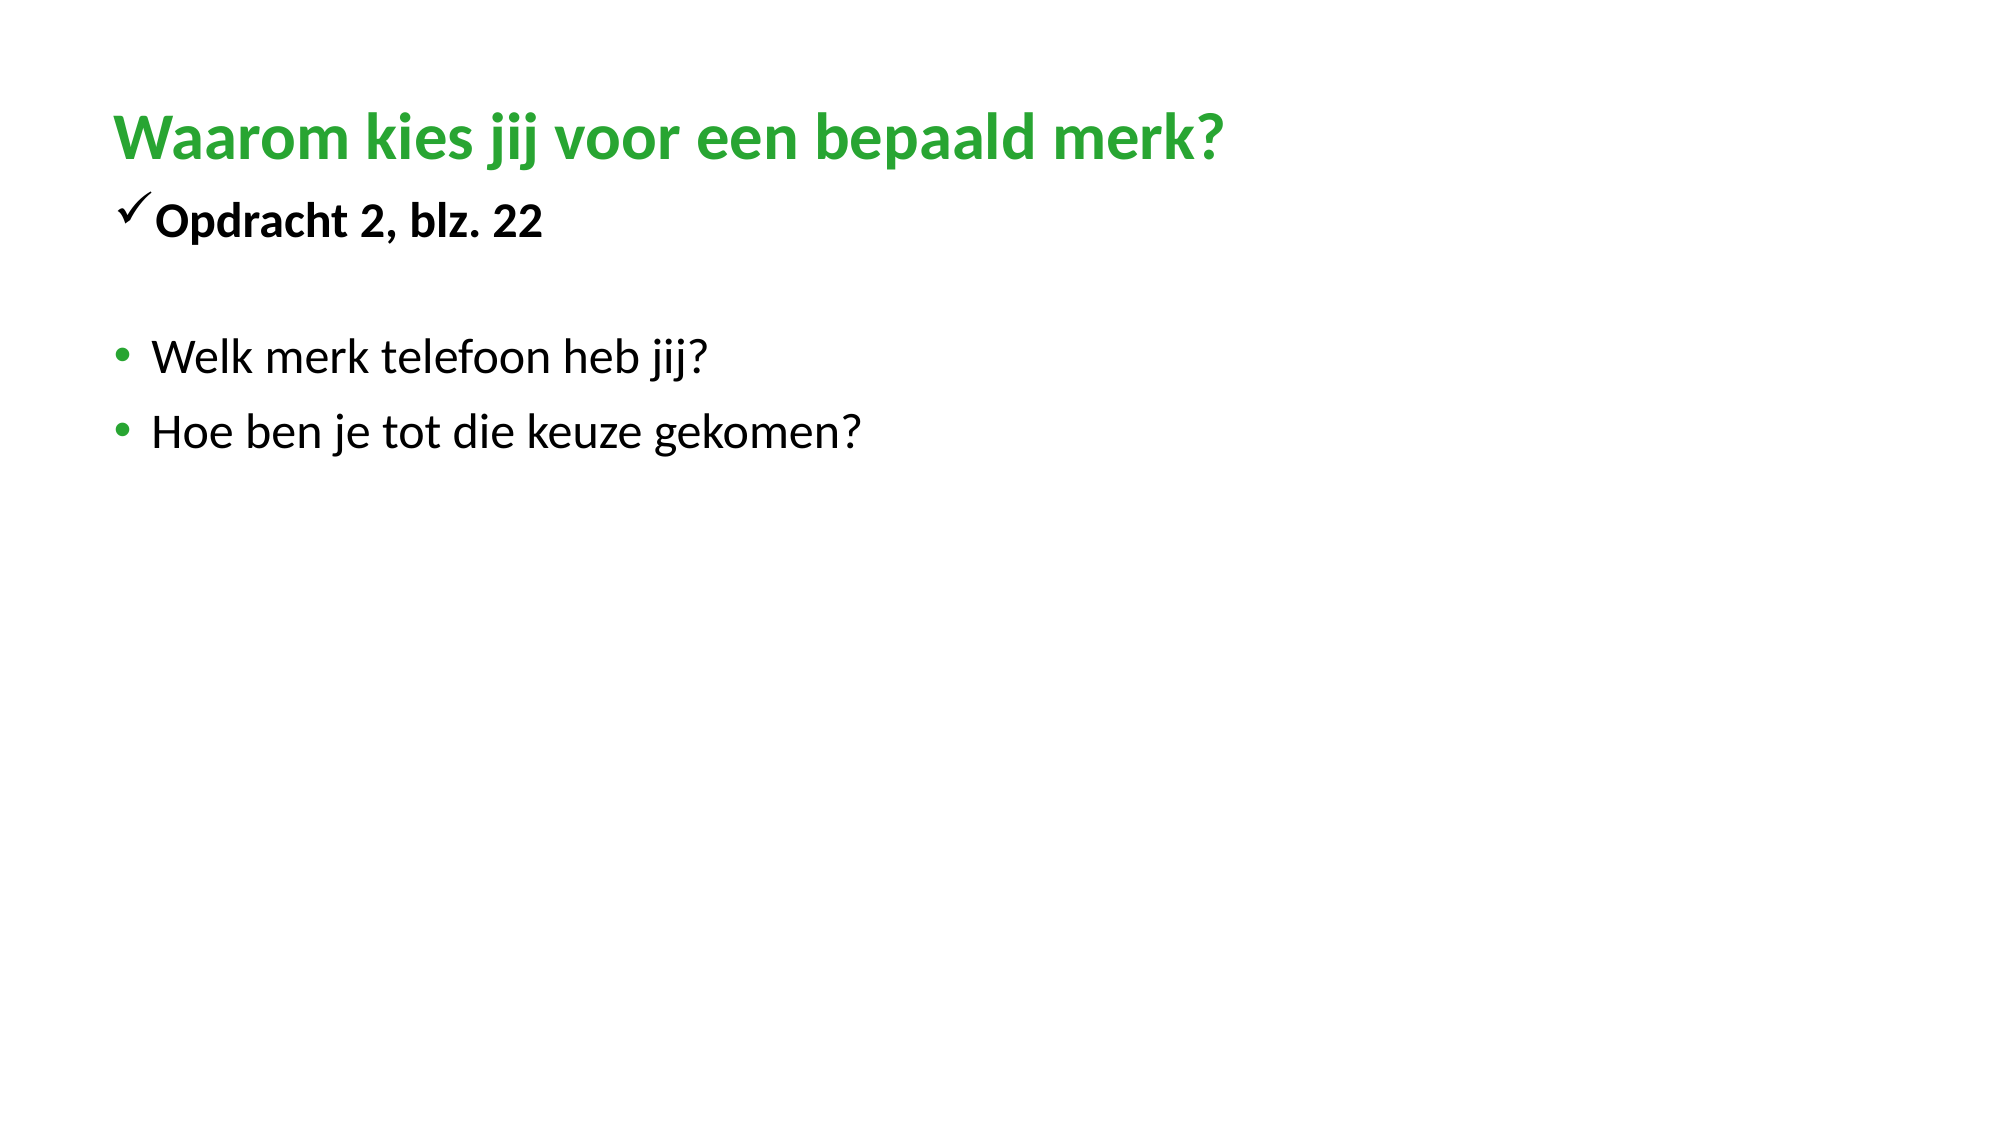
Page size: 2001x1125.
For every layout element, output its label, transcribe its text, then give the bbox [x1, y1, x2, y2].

text_box Waarom kies jij voor een bepaald merk? Opdracht 2, blz. 22 Welk merk telefoon heb jij? Hoe ben je tot die keuze gekomen? [114, 101, 1724, 471]
